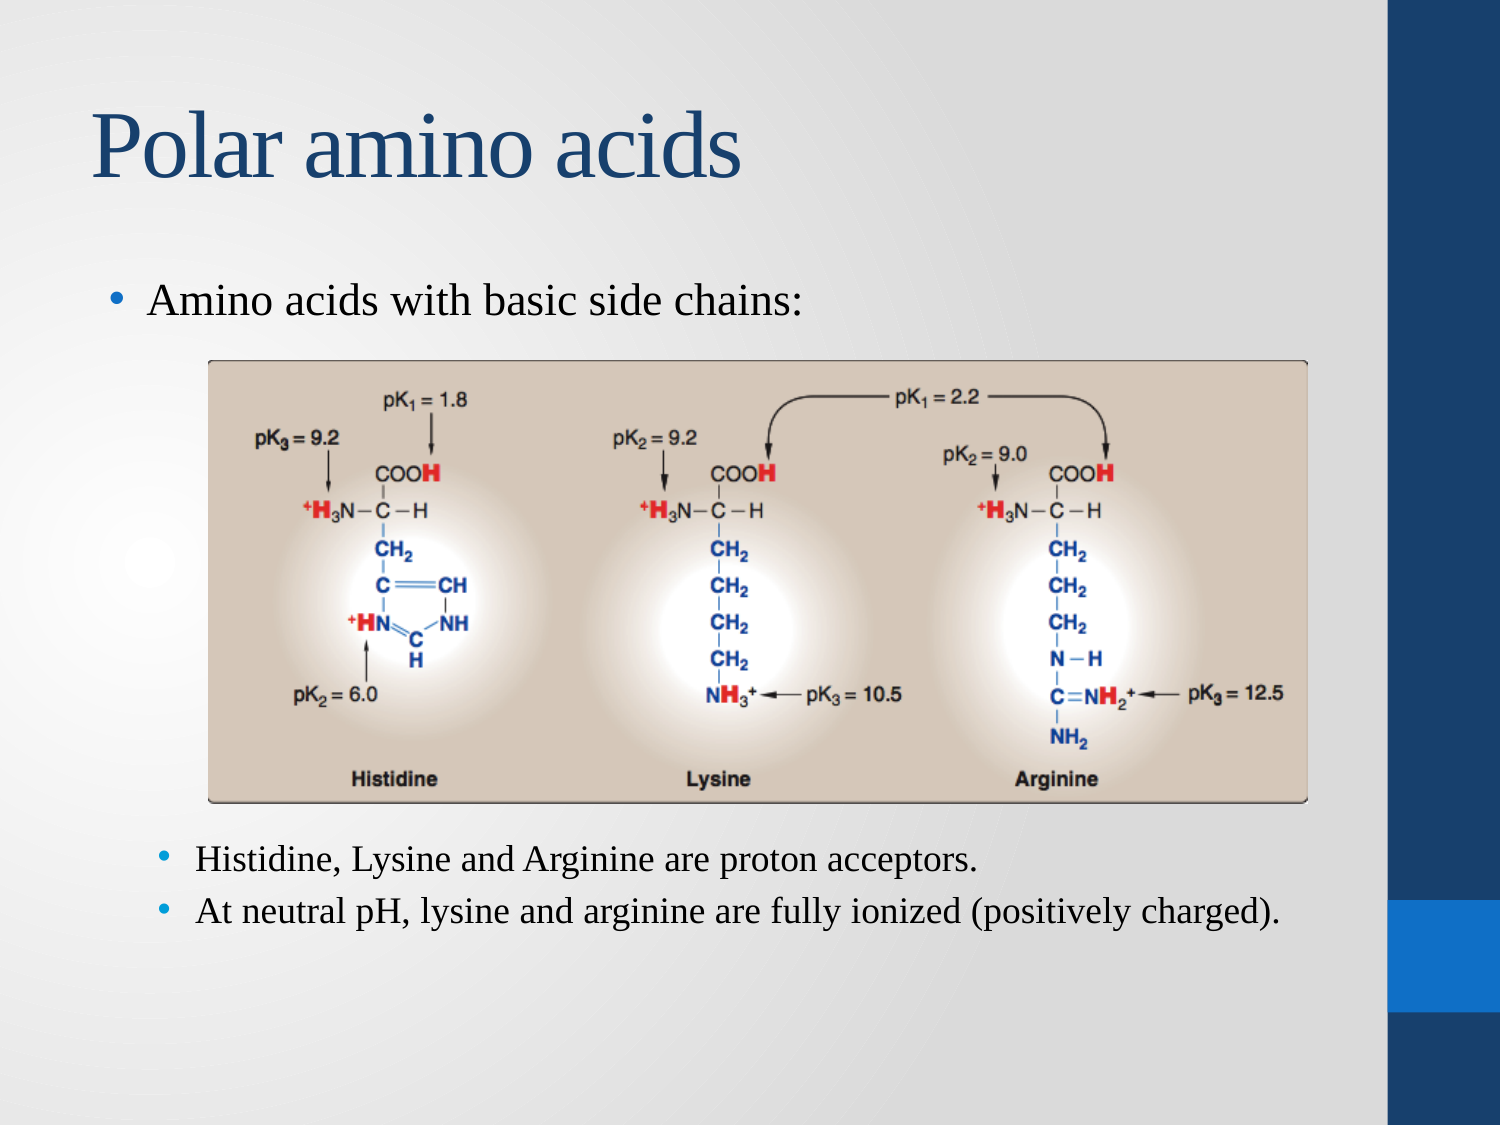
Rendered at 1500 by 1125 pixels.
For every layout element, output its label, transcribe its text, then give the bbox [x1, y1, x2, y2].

list Amino acids with basic side chains: Histidine, Lysine and Arginine are proton acceptors. At neutral pH, lysine and arginine are fully ionized (positively charged). [75, 262, 1425, 1125]
picture [207, 360, 1309, 805]
title Polar amino acids [75, 45, 1325, 233]
